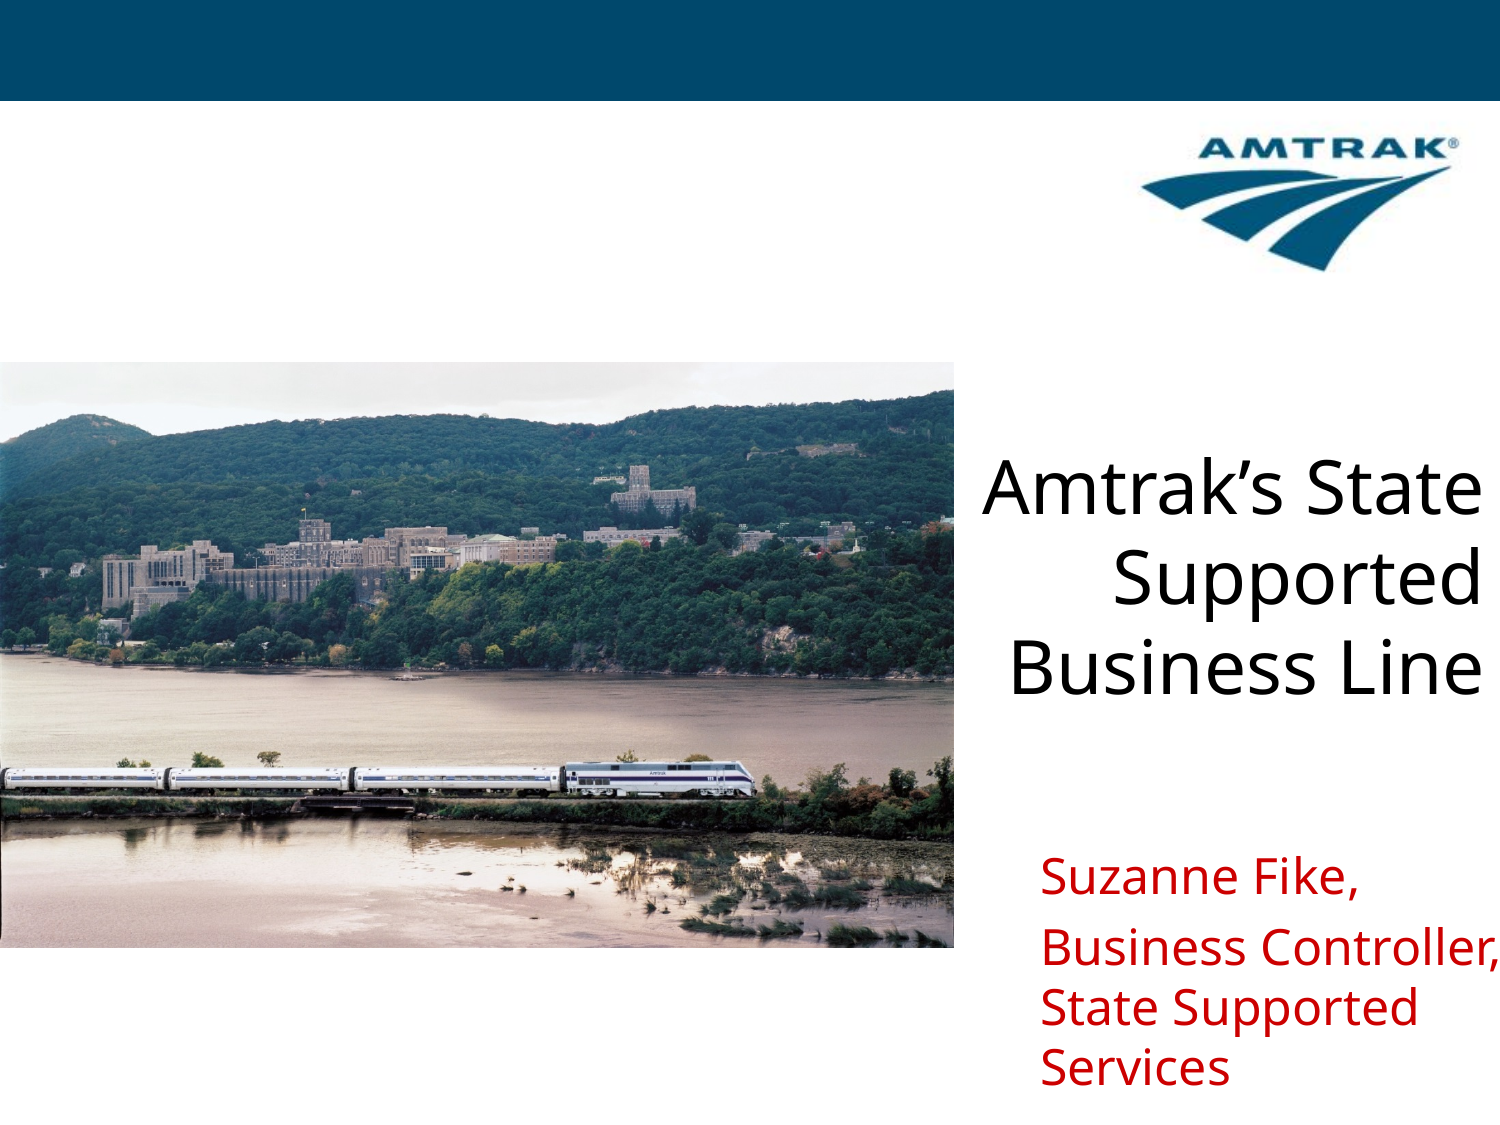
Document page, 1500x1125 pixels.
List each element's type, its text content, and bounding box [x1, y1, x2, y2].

picture [1100, 102, 1500, 313]
picture [0, 362, 955, 948]
subtitle Suzanne Fike, Business Controller, State Supported Services [1025, 837, 1500, 963]
title Amtrak’s State Supported Business Line [937, 349, 1500, 800]
